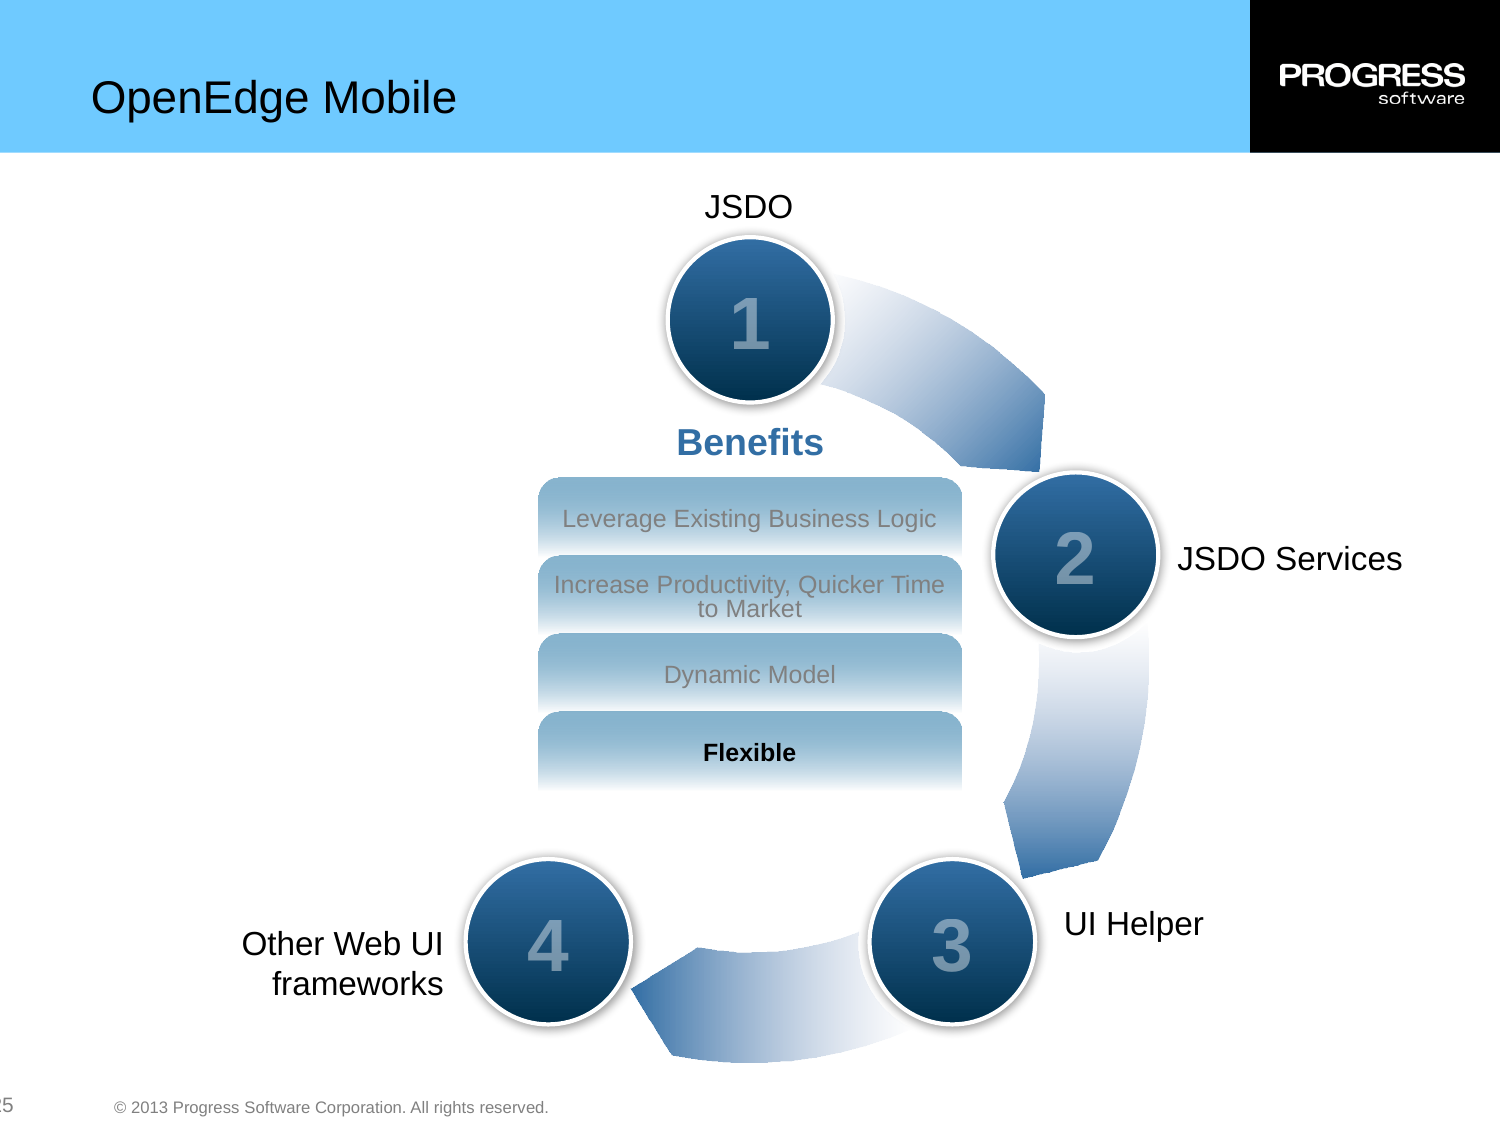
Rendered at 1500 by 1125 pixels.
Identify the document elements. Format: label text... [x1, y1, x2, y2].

text_box JSDO Services [1162, 530, 1500, 585]
text_box JSDO [580, 177, 918, 233]
text_box [820, 273, 1044, 472]
text_box 4 [465, 859, 631, 1025]
text_box 3 [869, 859, 1036, 1025]
title OpenEdge Mobile [75, 64, 1201, 132]
text_box Flexible [538, 711, 962, 792]
text_box Increase Productivity, Quicker Time to Market [538, 555, 962, 636]
text_box Other Web UI frameworks [121, 914, 459, 1010]
text_box UI Helper [1048, 894, 1387, 949]
text_box 2 [993, 472, 1159, 638]
text_box [630, 931, 913, 1063]
text_box Dynamic Model [538, 633, 962, 714]
picture [1280, 63, 1465, 104]
text_box Leverage Existing Business Logic [538, 477, 962, 558]
text_box Benefits [661, 418, 840, 470]
text_box 1 [667, 237, 833, 403]
text_box [1003, 621, 1149, 879]
